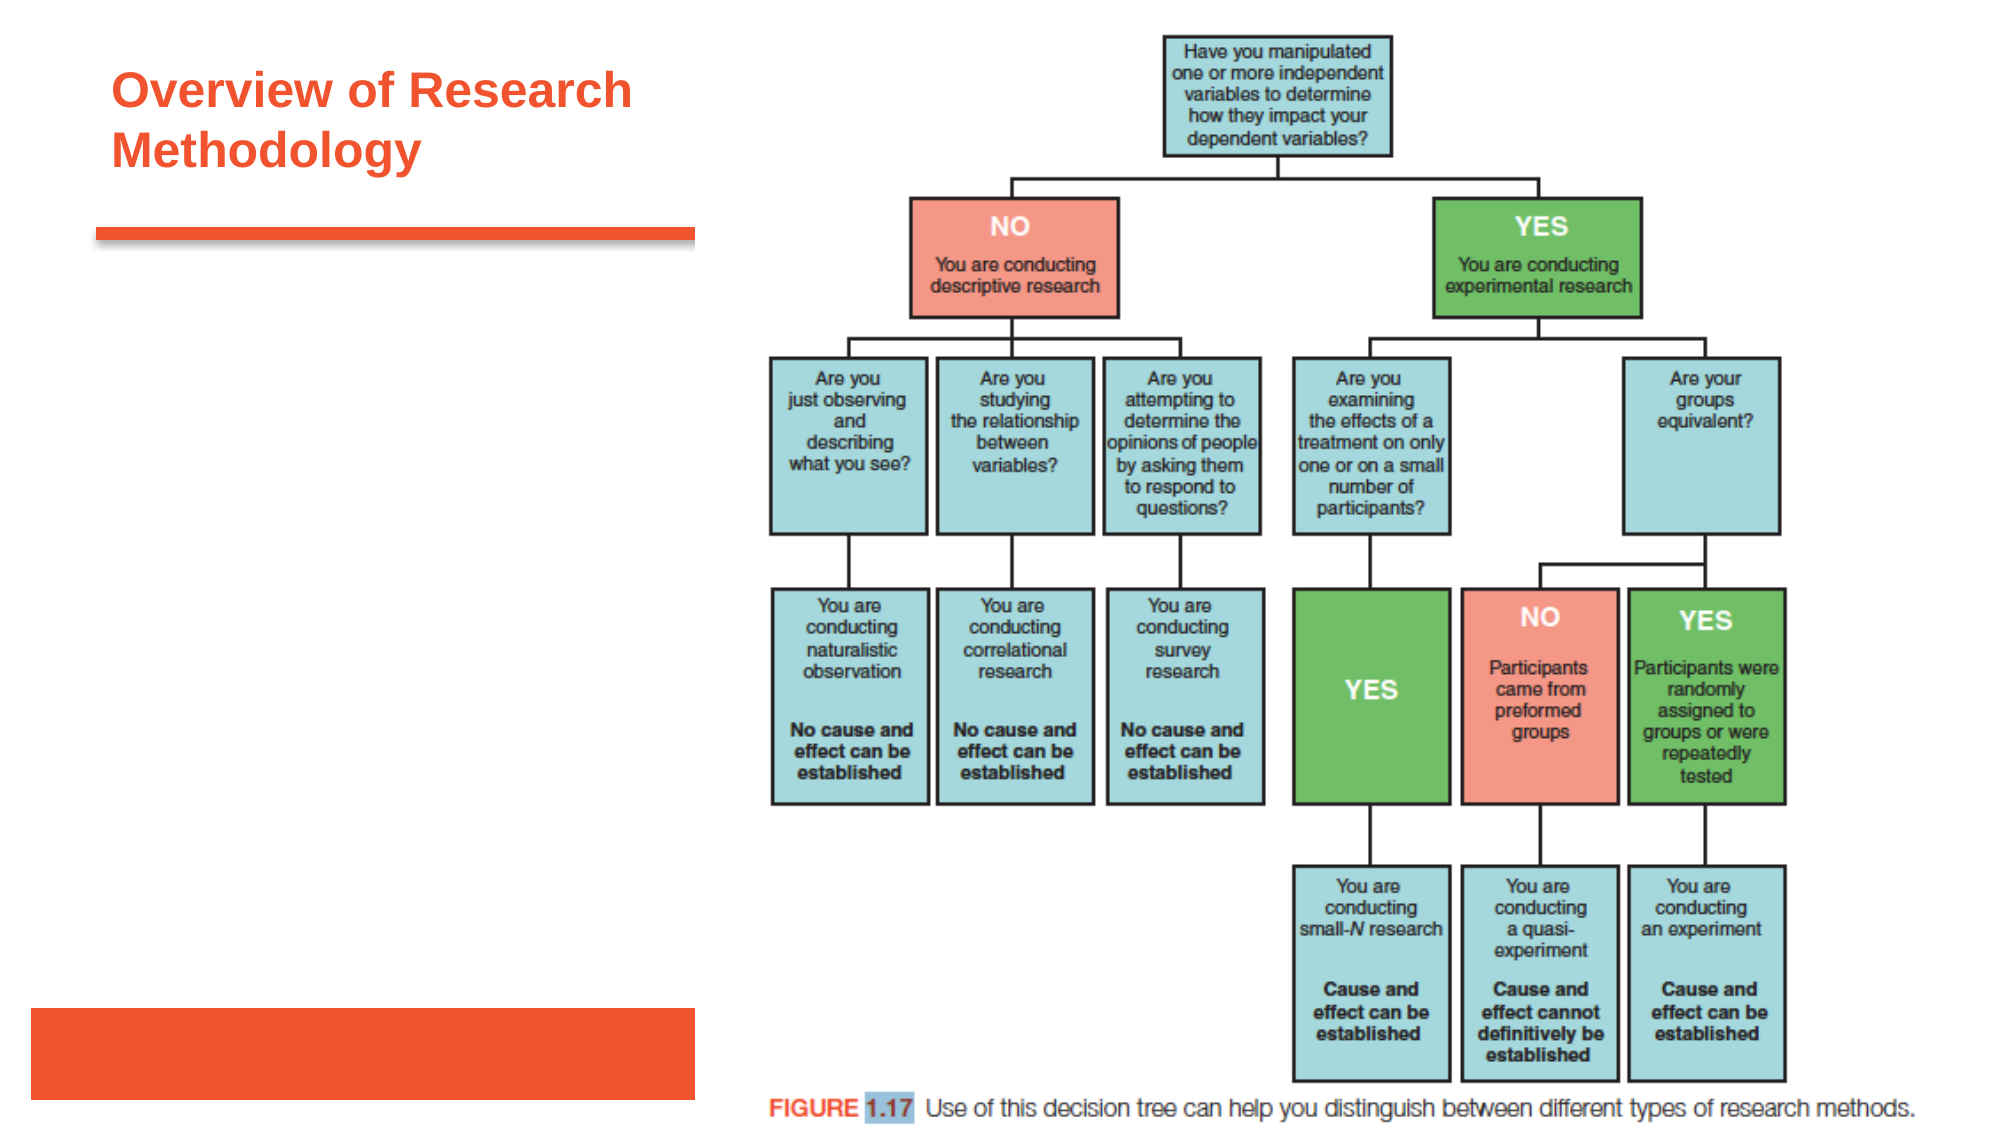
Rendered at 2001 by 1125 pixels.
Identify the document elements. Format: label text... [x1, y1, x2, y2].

title Overview of Research Methodology [96, 23, 650, 211]
picture [695, 23, 2000, 1125]
